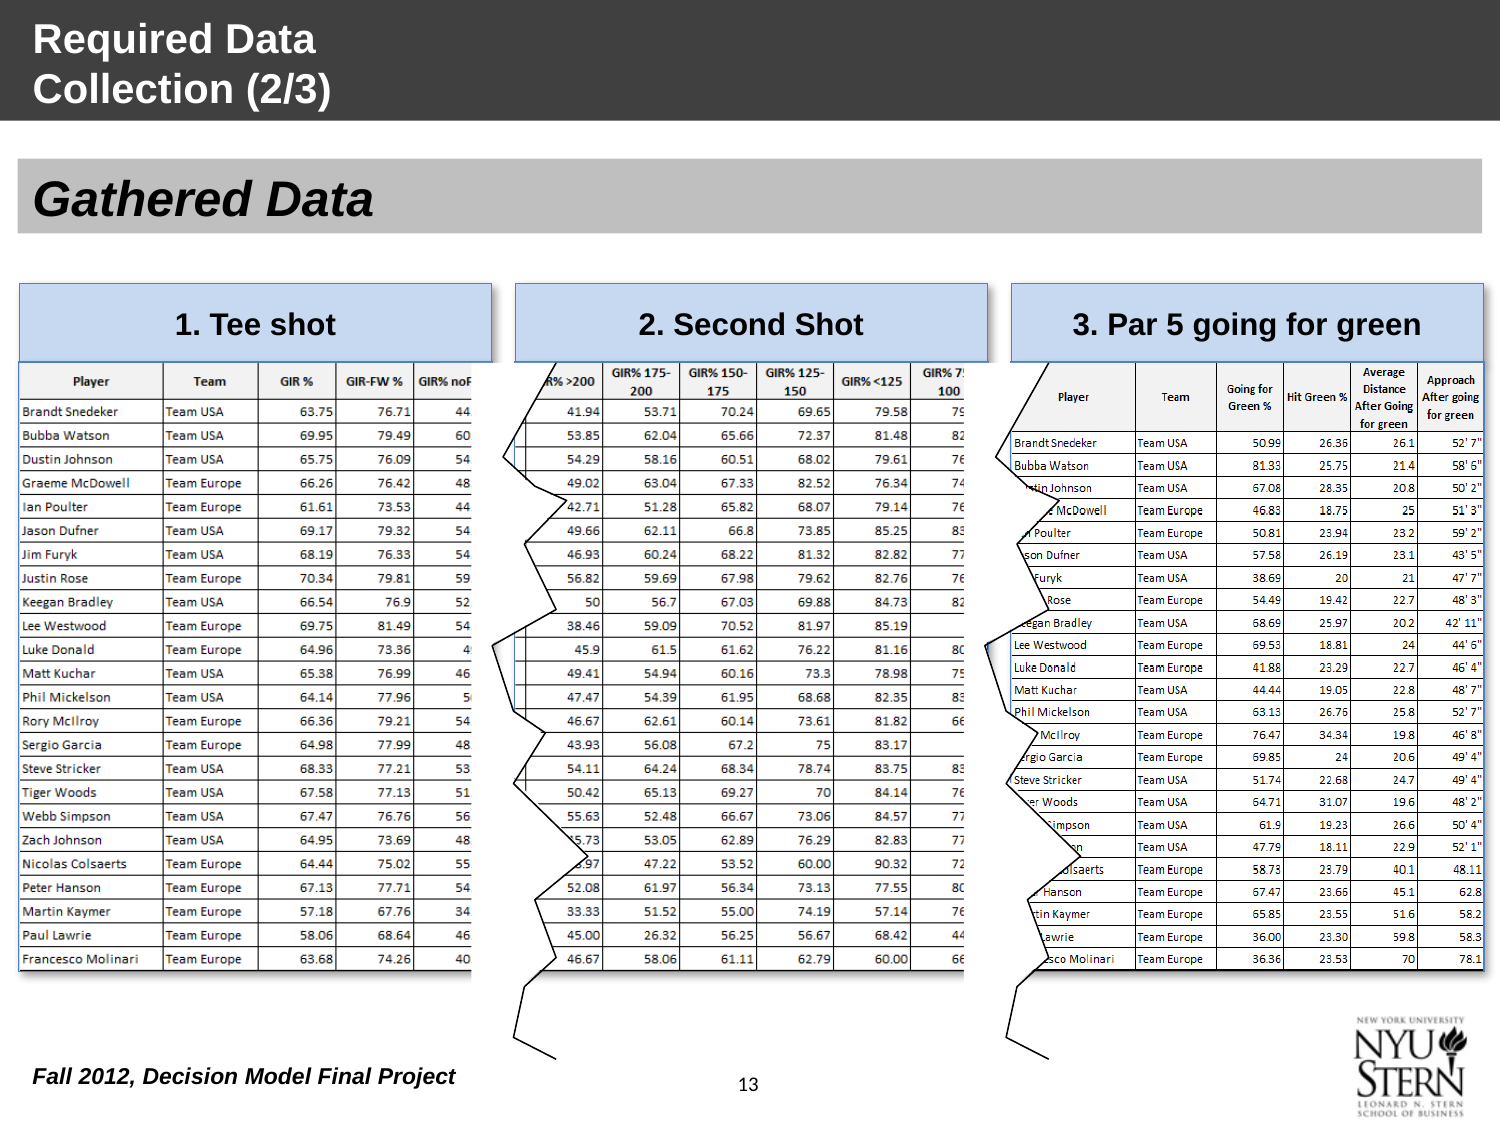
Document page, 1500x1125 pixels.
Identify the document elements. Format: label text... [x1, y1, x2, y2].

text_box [165, 636, 656, 786]
text_box 2. Second Shot [515, 283, 988, 361]
picture [1352, 1014, 1468, 1121]
picture [1010, 362, 1484, 971]
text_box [657, 636, 1355, 786]
picture [515, 362, 988, 636]
picture [515, 786, 988, 971]
picture [19, 362, 492, 971]
text_box 3. Par 5 going for green [1011, 283, 1484, 361]
text_box Gathered Data [17, 158, 1483, 234]
text_box 1. Tee shot [19, 283, 492, 361]
title Required Data Collection (2/3) [17, 28, 503, 95]
